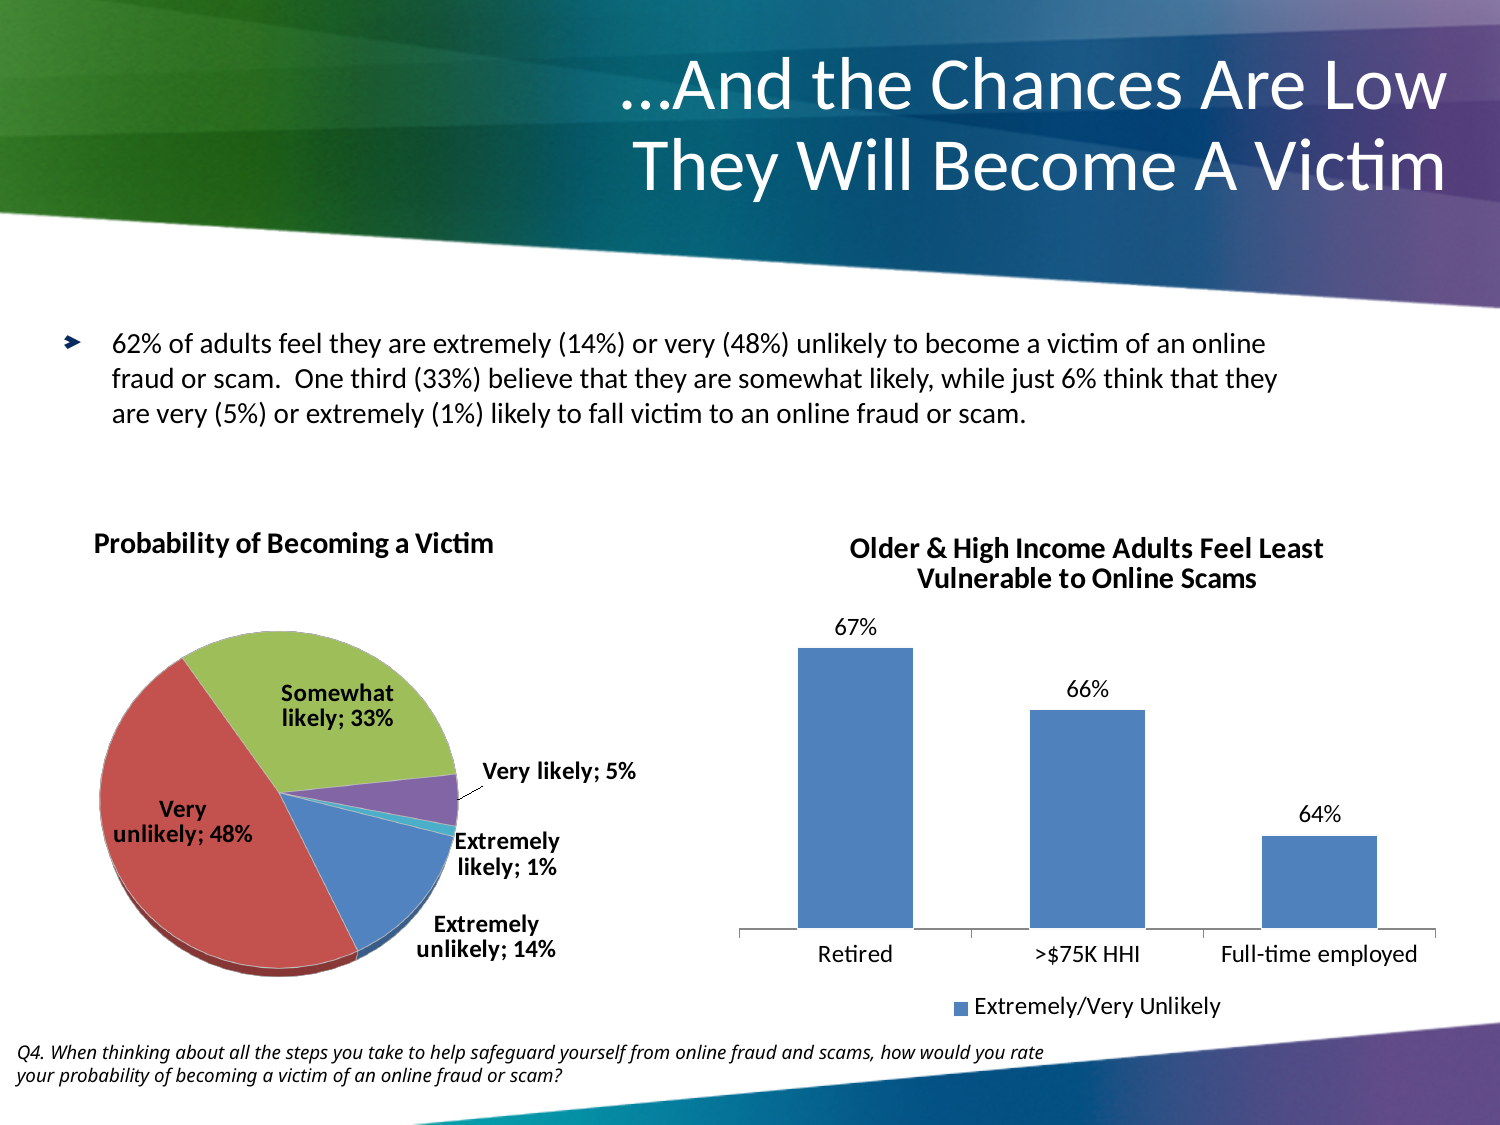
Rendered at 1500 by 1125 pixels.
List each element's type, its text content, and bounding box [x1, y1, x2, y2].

text_box Q4. When thinking about all the steps you take to help safeguard yourself from online fraud and scams, how would you rate your probability of becoming a victim of an online fraud or scam? [2, 1033, 1090, 1094]
picture [0, 1035, 726, 1125]
text_box 62% of adults feel they are extremely (14%) or very (48%) unlikely to become a victim of an online fraud or scam. One third (33%) believe that they are somewhat likely, while just 6% think that they are very (5%) or extremely (1%) likely to fall victim to an online fraud or scam. [49, 317, 1325, 468]
chart [0, 503, 688, 1035]
chart [724, 509, 1451, 1028]
title …And the Chances Are Low They Will Become A Victim [0, 37, 1464, 226]
picture [0, 0, 1500, 1125]
